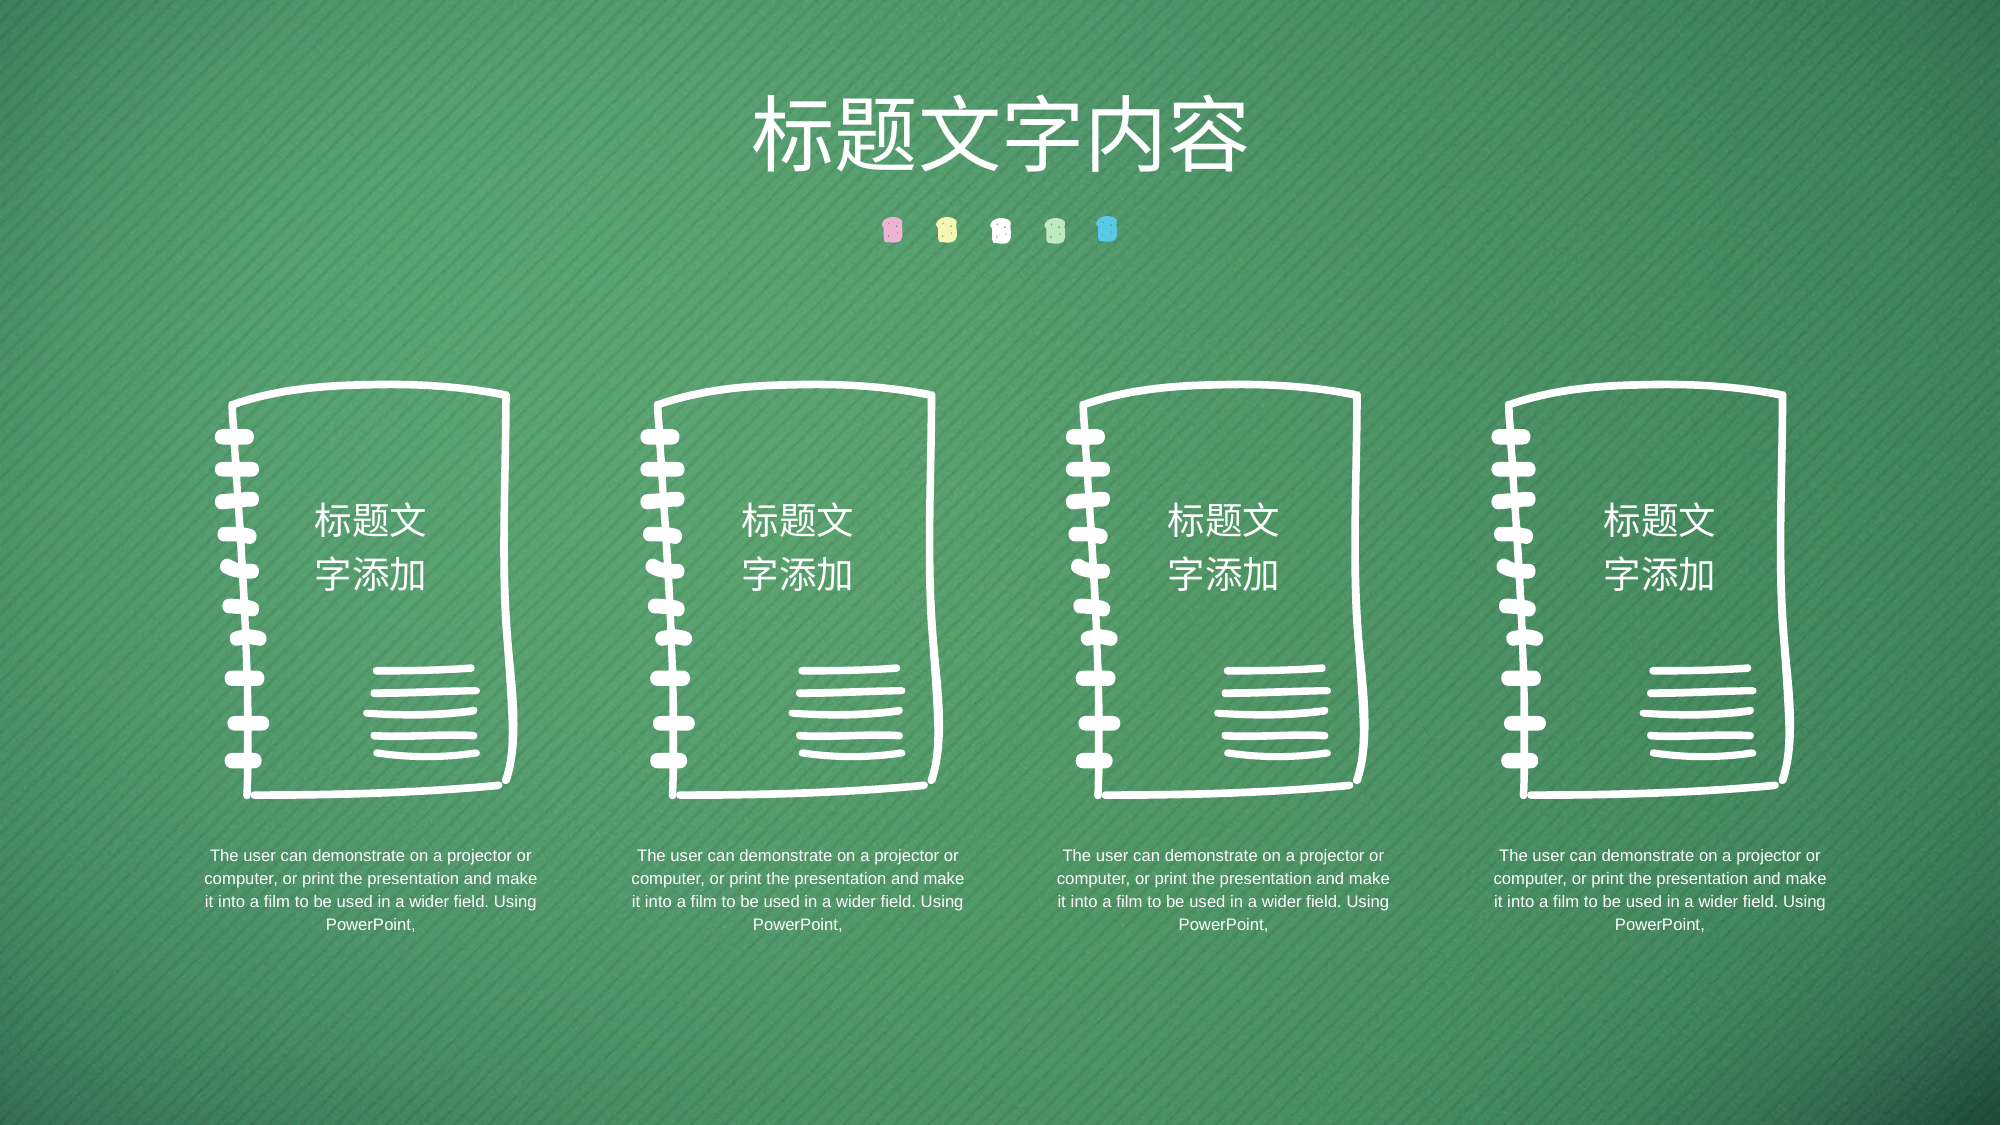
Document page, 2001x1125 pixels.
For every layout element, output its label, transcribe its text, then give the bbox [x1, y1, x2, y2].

text_box The user can demonstrate on a projector or computer, or print the presentation and make it into a film to be used in a wider field. Using PowerPoint, [185, 835, 557, 941]
text_box The user can demonstrate on a projector or computer, or print the presentation and make it into a film to be used in a wider field. Using PowerPoint, [1474, 835, 1847, 941]
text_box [212, 379, 526, 801]
text_box 标题文字内容 [736, 75, 1266, 190]
text_box The user can demonstrate on a projector or computer, or print the presentation and make it into a film to be used in a wider field. Using PowerPoint, [1037, 835, 1410, 941]
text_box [637, 379, 951, 801]
picture [0, 0, 2000, 1125]
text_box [1488, 379, 1802, 801]
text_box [881, 214, 1119, 244]
text_box The user can demonstrate on a projector or computer, or print the presentation and make it into a film to be used in a wider field. Using PowerPoint, [612, 835, 984, 941]
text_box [1063, 379, 1377, 801]
